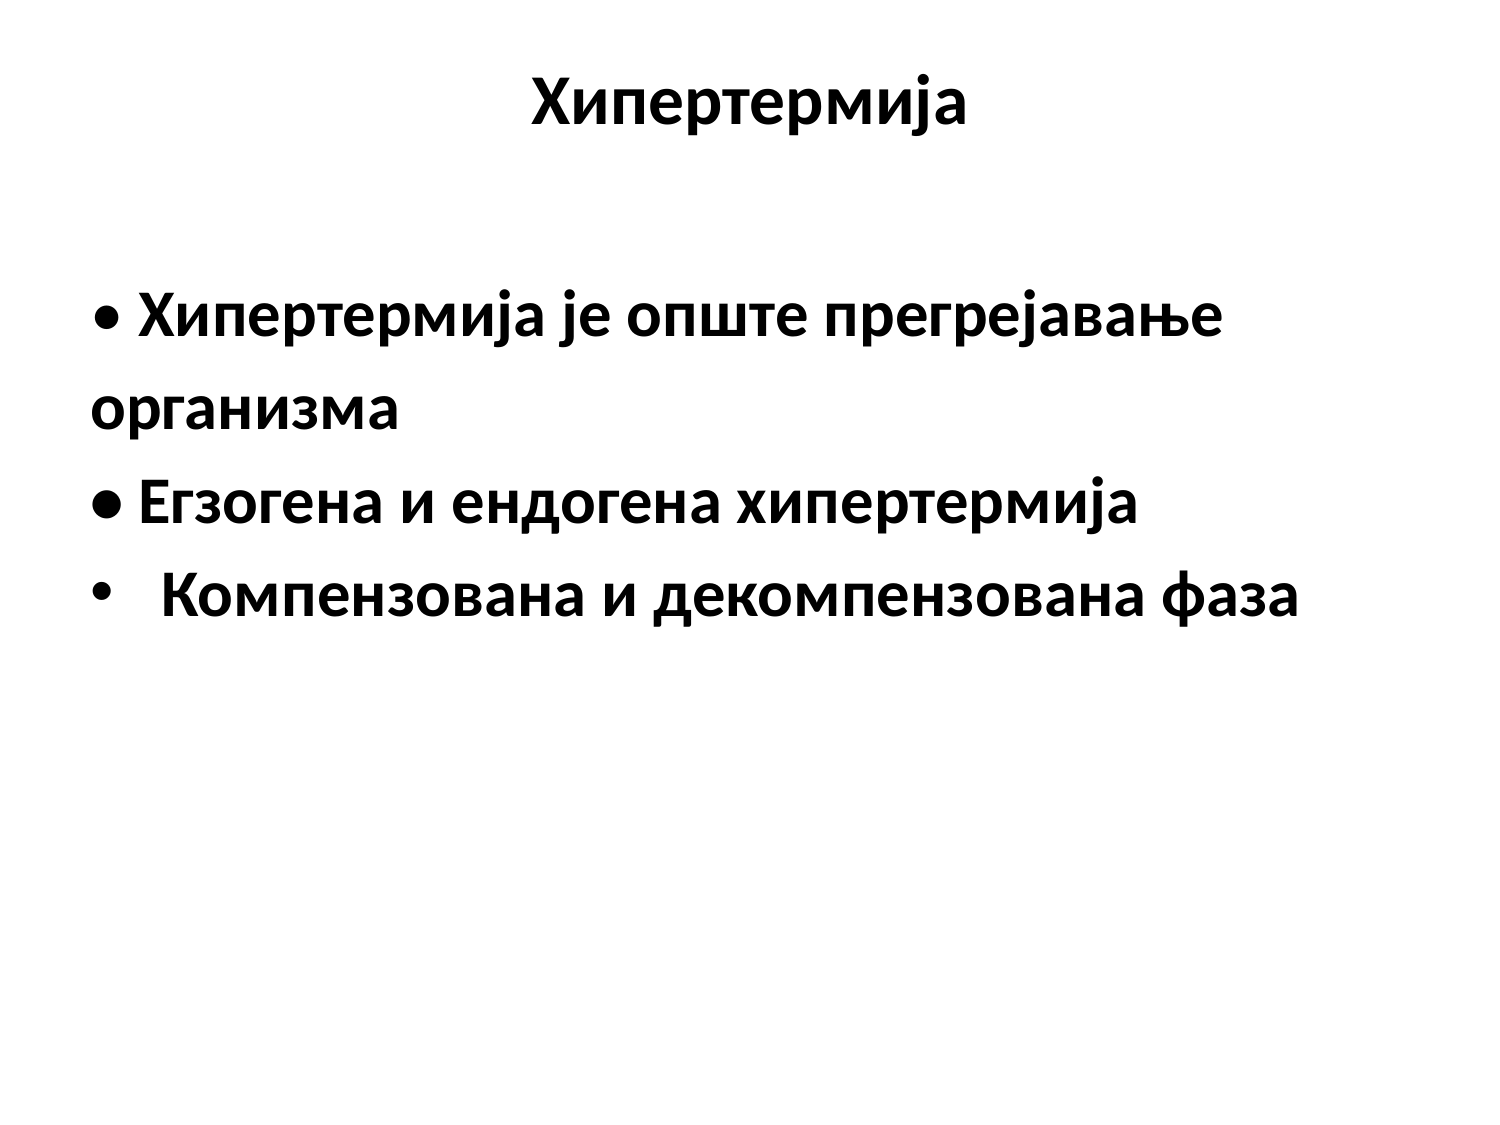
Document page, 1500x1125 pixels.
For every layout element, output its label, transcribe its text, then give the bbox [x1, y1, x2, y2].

list • Хипертермија је опште прегрејавање организма • Егзогена и ендогена хипертермија Компензована и декомпензована фаза [74, 262, 1426, 1006]
title Хипертермија [74, 44, 1426, 233]
